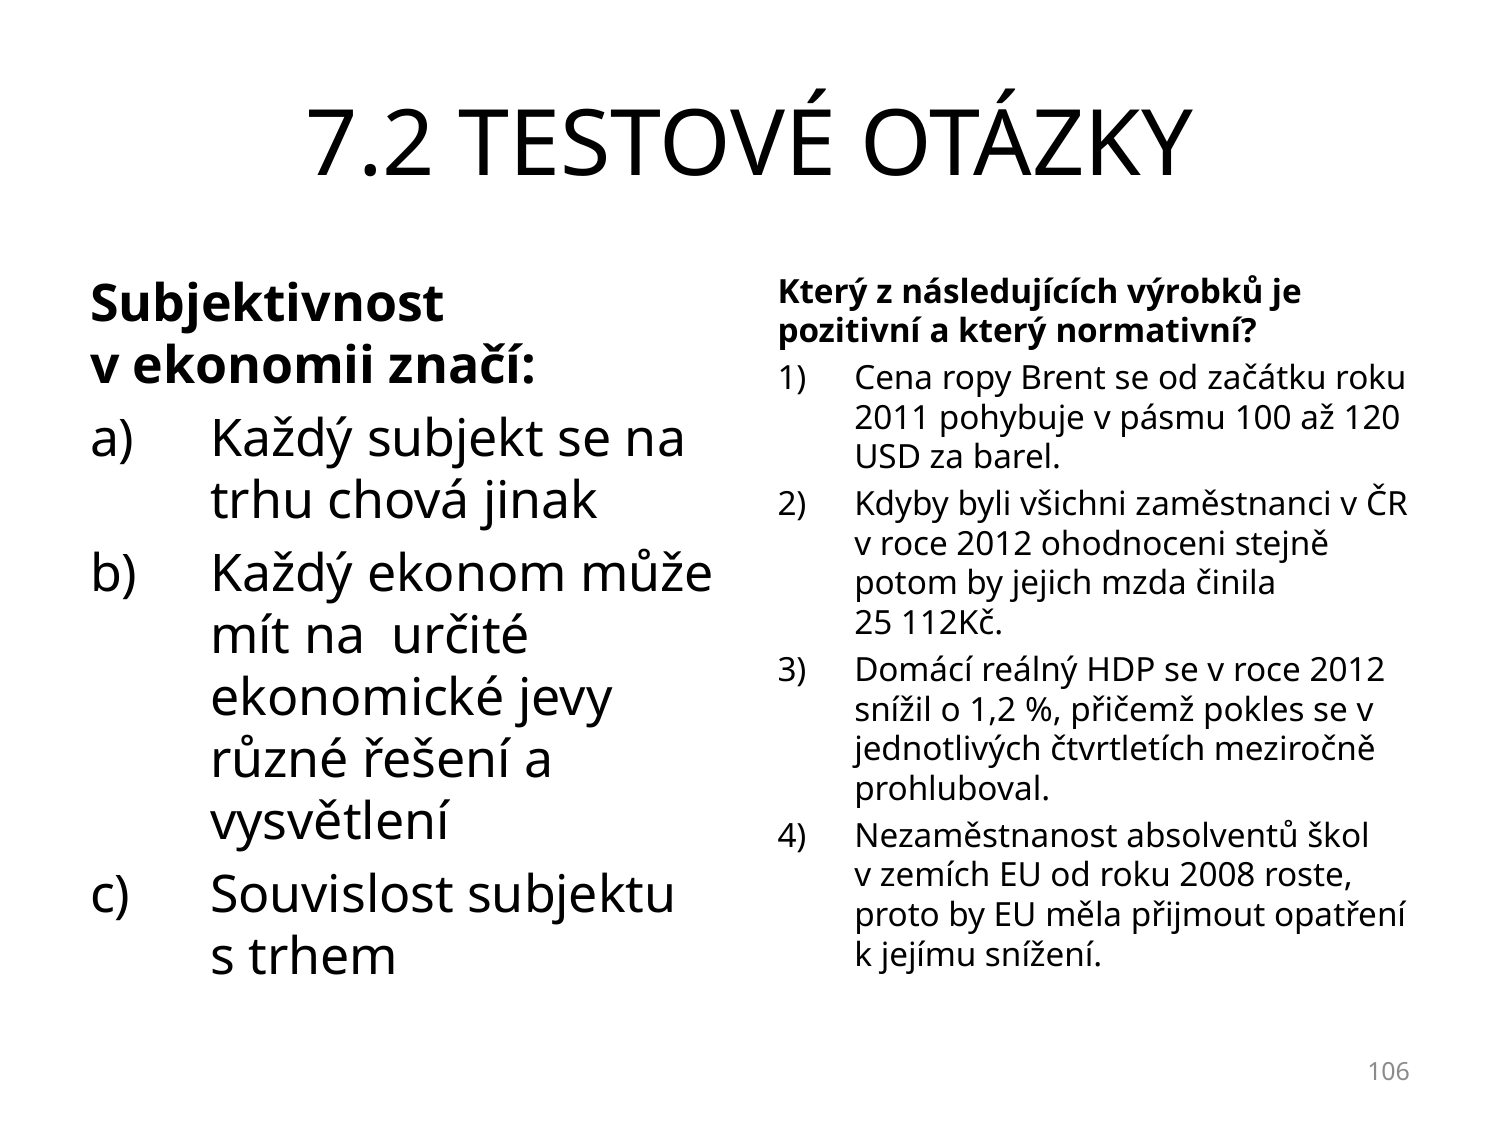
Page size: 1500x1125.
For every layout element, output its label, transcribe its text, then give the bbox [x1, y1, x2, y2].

list Který z následujících výrobků je pozitivní a který normativní? Cena ropy Brent se od začátku roku 2011 pohybuje v pásmu 100 až 120 USD za barel. Kdyby byli všichni zaměstnanci v ČR v roce 2012 ohodnoceni stejně potom by jejich mzda činila 25 112Kč. Domácí reálný HDP se v roce 2012 snížil o 1,2 %, přičemž pokles se v jednotlivých čtvrtletích meziročně prohluboval. Nezaměstnanost absolventů škol v zemích EU od roku 2008 roste, proto by EU měla přijmout opatření k jejímu snížení. [762, 262, 1425, 1005]
title 7.2 TESTOVÉ OTÁZKY [75, 45, 1425, 233]
list Subjektivnost v ekonomii značí: Každý subjekt se na trhu chová jinak Každý ekonom může mít na určité ekonomické jevy různé řešení a vysvětlení Souvislost subjektu s trhem [75, 262, 738, 1005]
slide_number 106 [1074, 1042, 1425, 1103]
